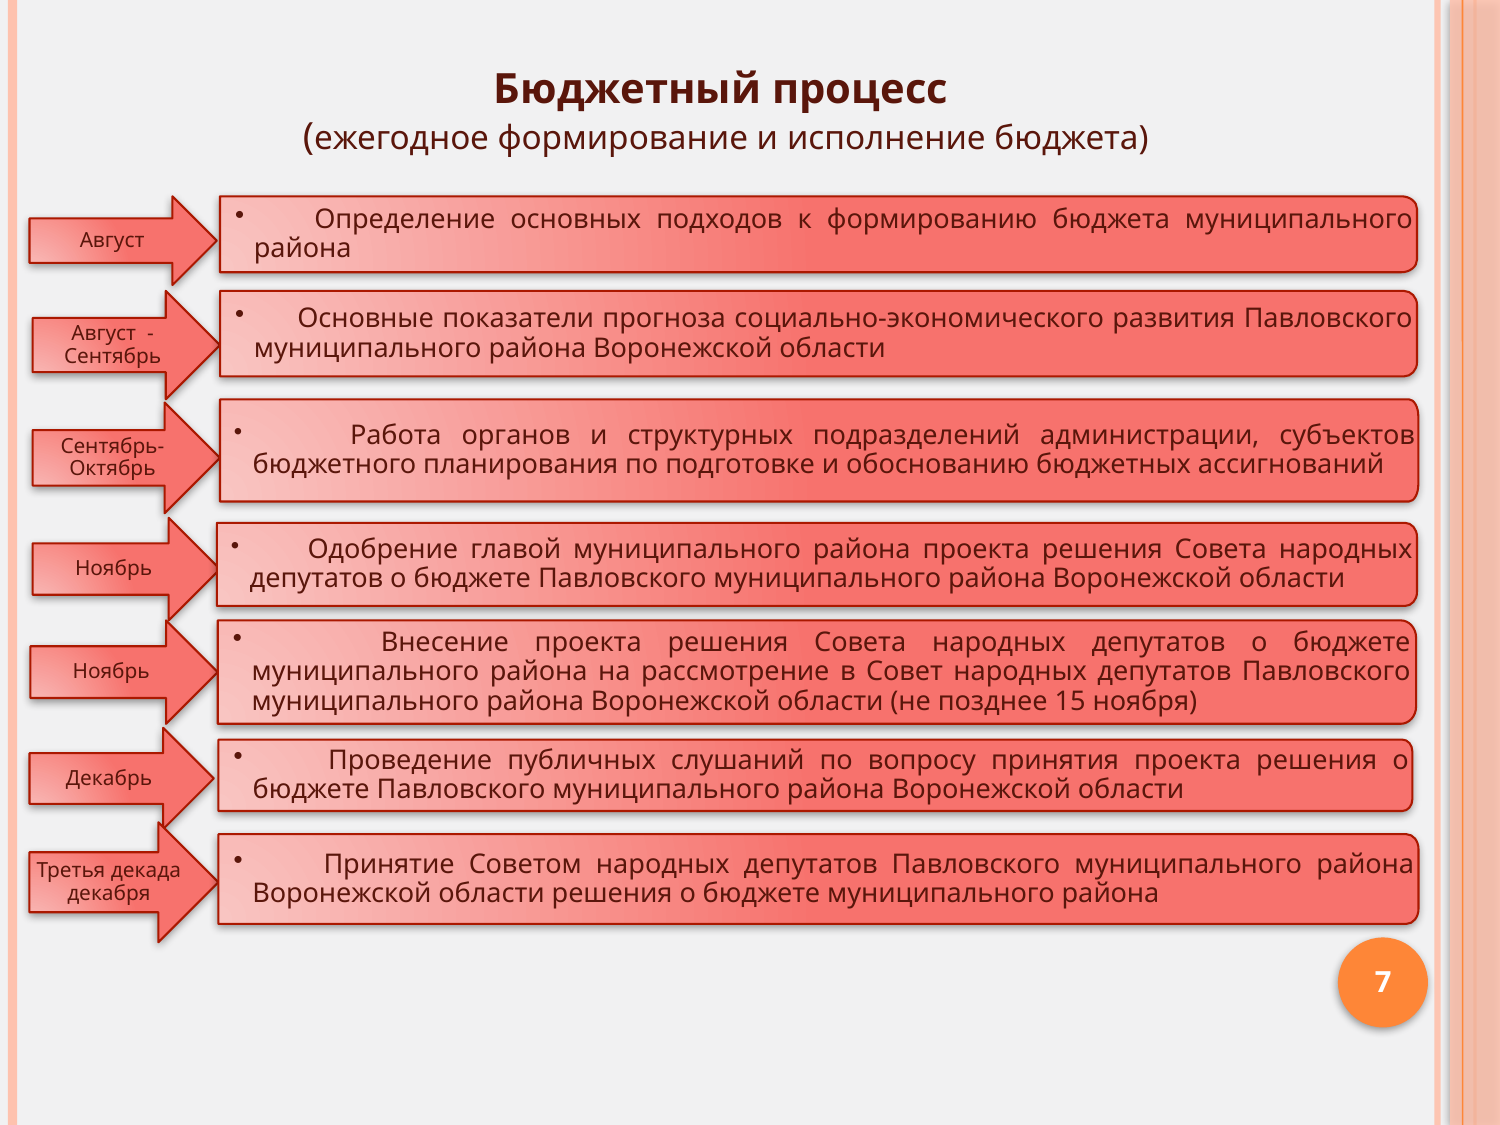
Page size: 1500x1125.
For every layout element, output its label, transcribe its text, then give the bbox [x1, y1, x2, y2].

slide_number 7 [1333, 940, 1434, 1027]
text_box Бюджетный процесс (ежегодное формирование и исполнение бюджета) [17, 54, 1436, 165]
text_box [28, 195, 1420, 943]
